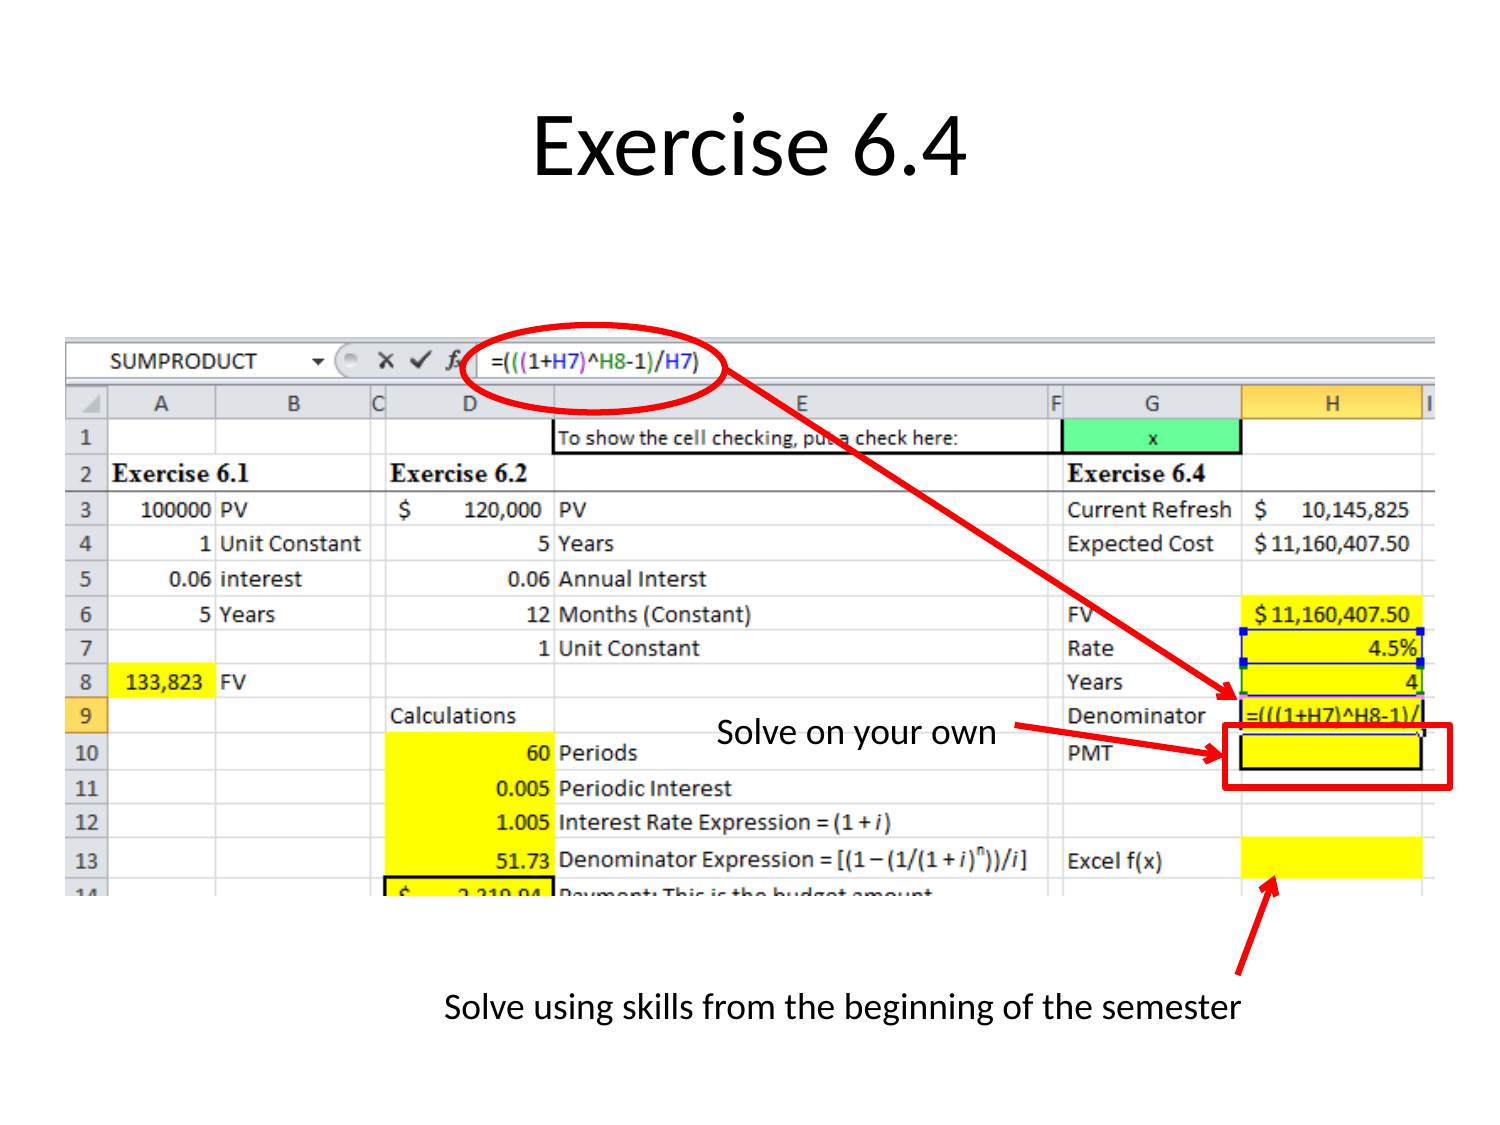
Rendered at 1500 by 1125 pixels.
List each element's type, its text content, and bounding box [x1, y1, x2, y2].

text_box Solve using skills from the beginning of the semester [429, 974, 1259, 1035]
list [65, 337, 1435, 896]
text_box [1237, 874, 1276, 976]
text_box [1014, 724, 1226, 757]
title Exercise 6.4 [75, 45, 1425, 233]
text_box [502, 322, 685, 335]
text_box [724, 368, 1238, 701]
text_box [1439, 723, 1452, 789]
